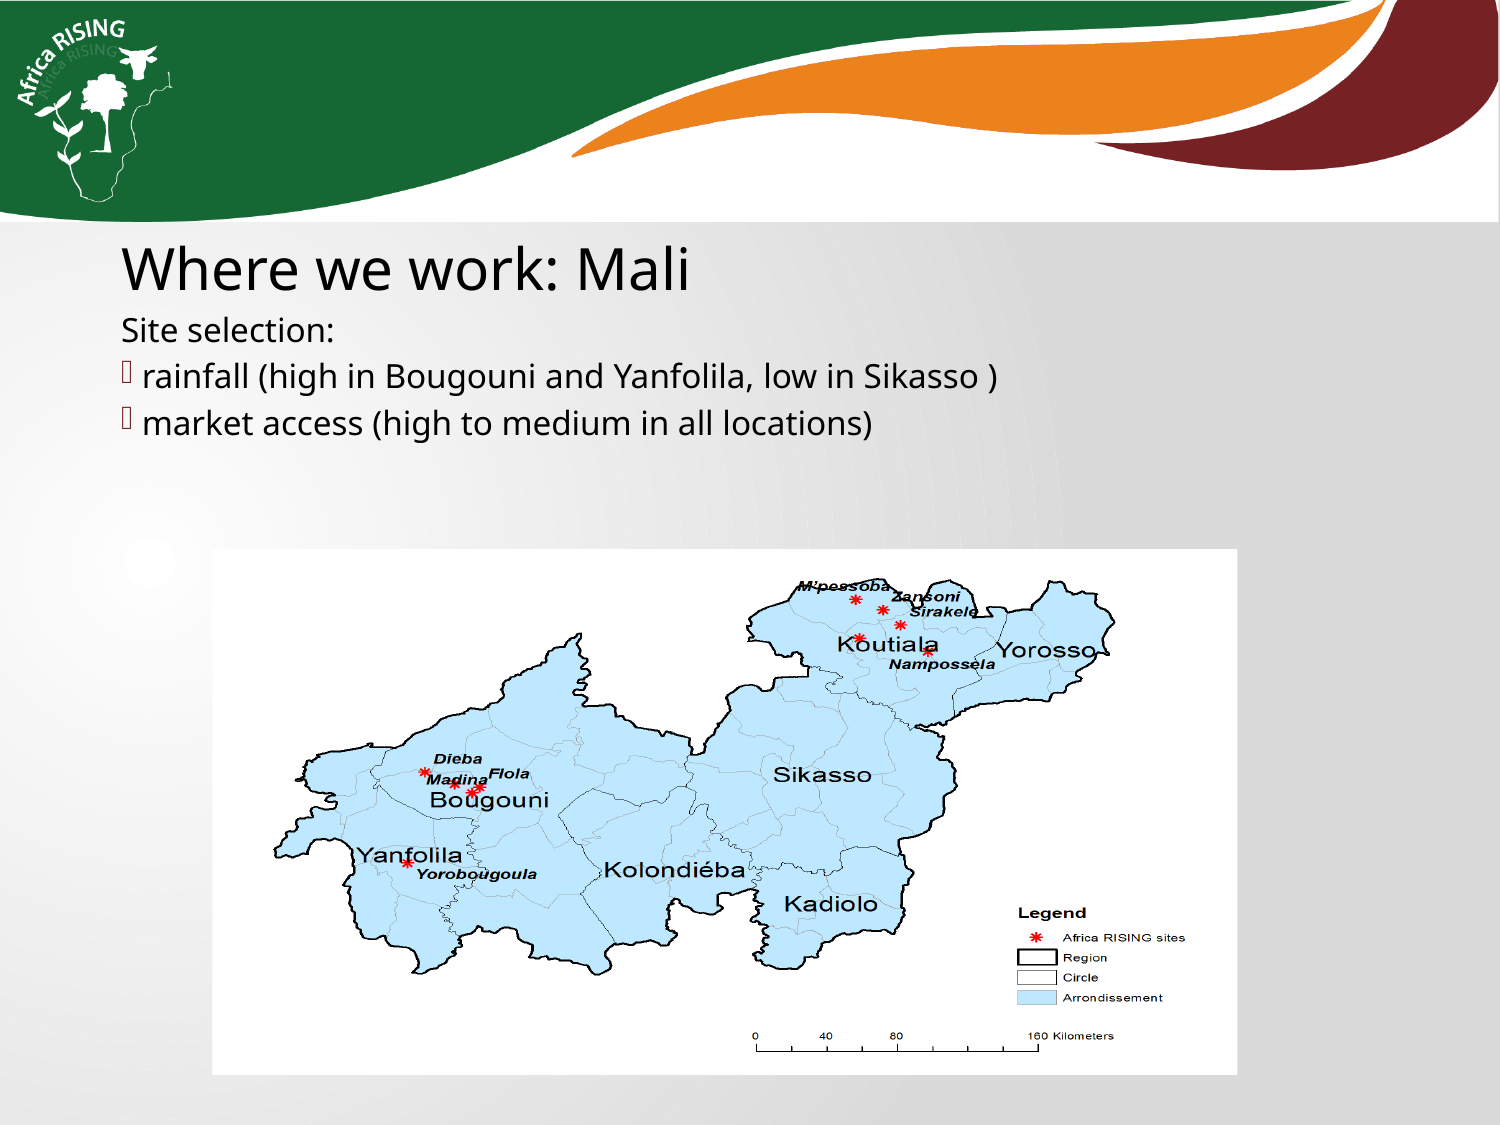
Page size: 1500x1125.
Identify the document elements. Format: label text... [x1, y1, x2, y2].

picture [211, 549, 1238, 1076]
picture [0, 0, 1499, 222]
list Where we work: Mali Site selection: rainfall (high in Bougouni and Yanfolila, low in Sikasso ) market access (high to medium in all locations) [87, 224, 1363, 300]
